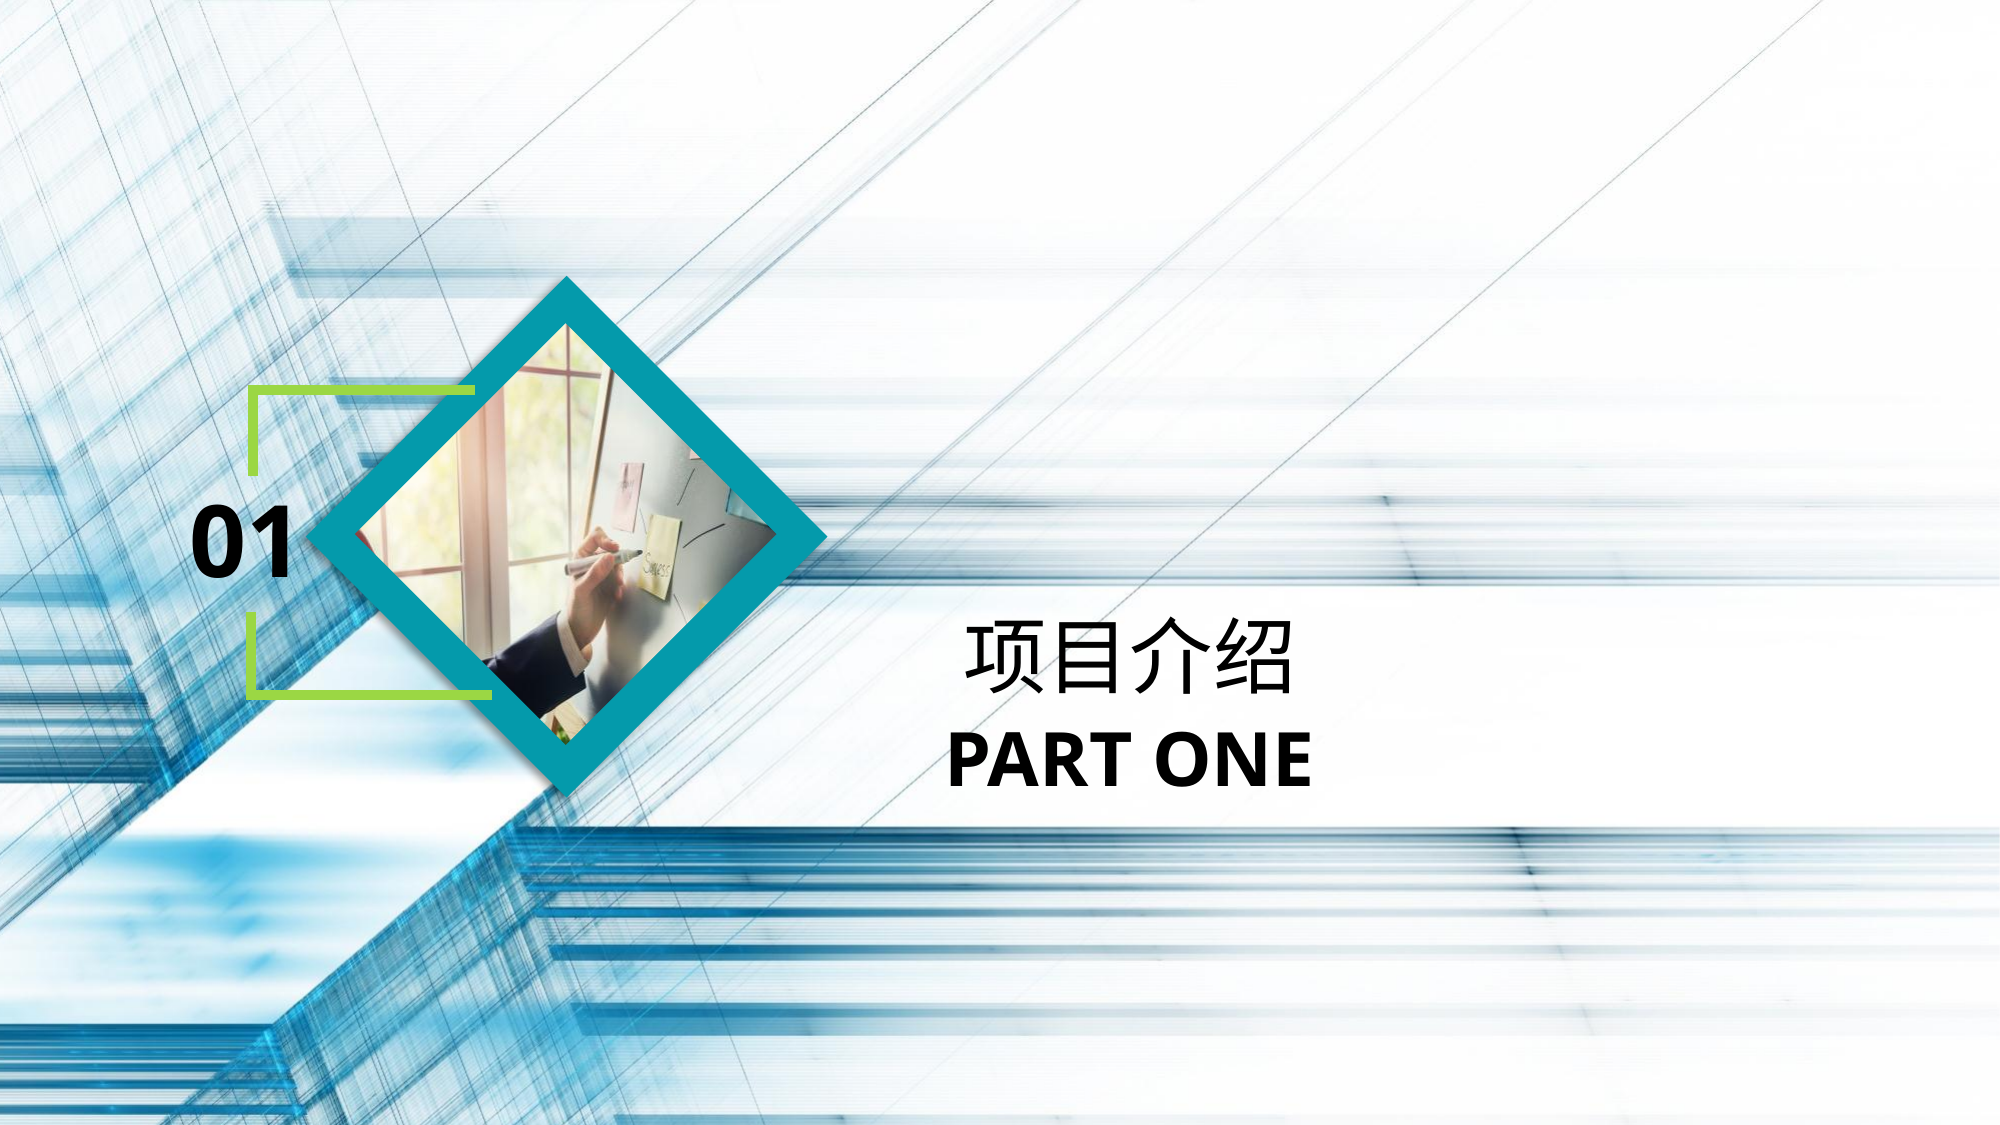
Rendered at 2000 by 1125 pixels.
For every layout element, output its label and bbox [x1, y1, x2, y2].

text_box [749, 596, 1511, 810]
picture [0, 0, 2000, 1125]
text_box [305, 275, 828, 798]
